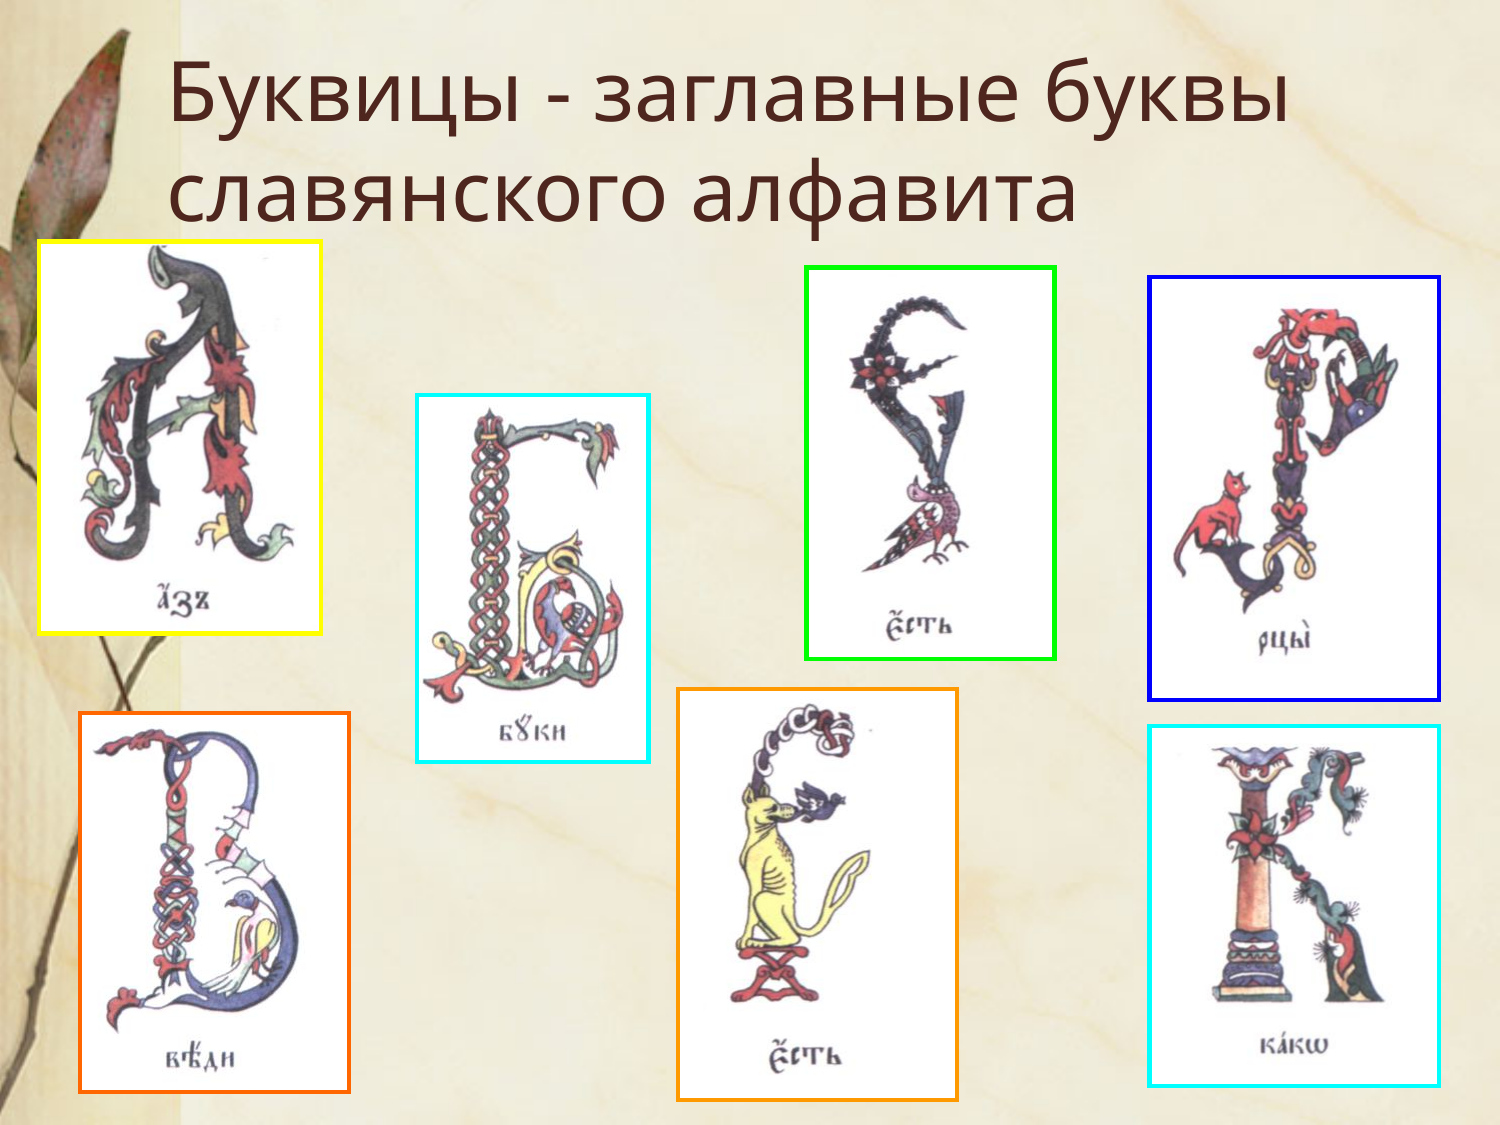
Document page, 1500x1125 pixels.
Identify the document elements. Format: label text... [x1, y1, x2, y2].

picture [0, 0, 1500, 1125]
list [40, 243, 320, 632]
title Буквицы - заглавные буквы славянского алфавита [151, 54, 1500, 222]
